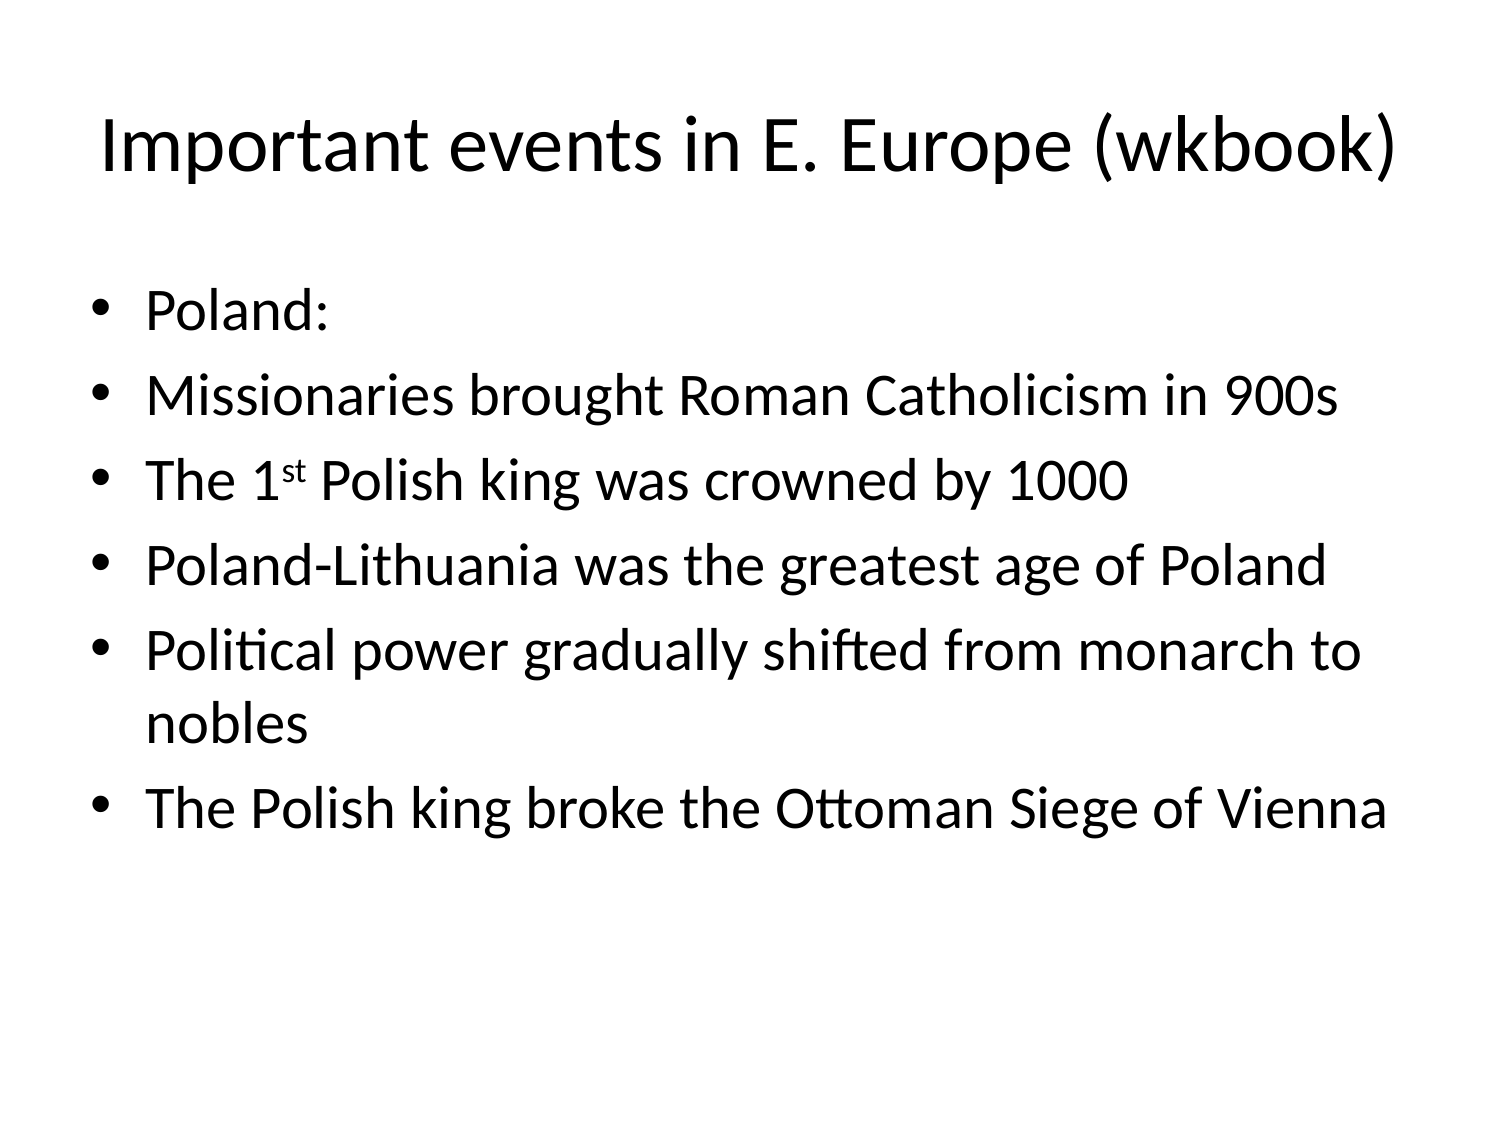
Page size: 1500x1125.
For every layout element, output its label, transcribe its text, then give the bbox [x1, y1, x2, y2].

title Important events in E. Europe (wkbook) [75, 45, 1425, 233]
list Poland: Missionaries brought Roman Catholicism in 900s The 1st Polish king was crowned by 1000 Poland-Lithuania was the greatest age of Poland Political power gradually shifted from monarch to nobles The Polish king broke the Ottoman Siege of Vienna [75, 262, 1425, 1005]
